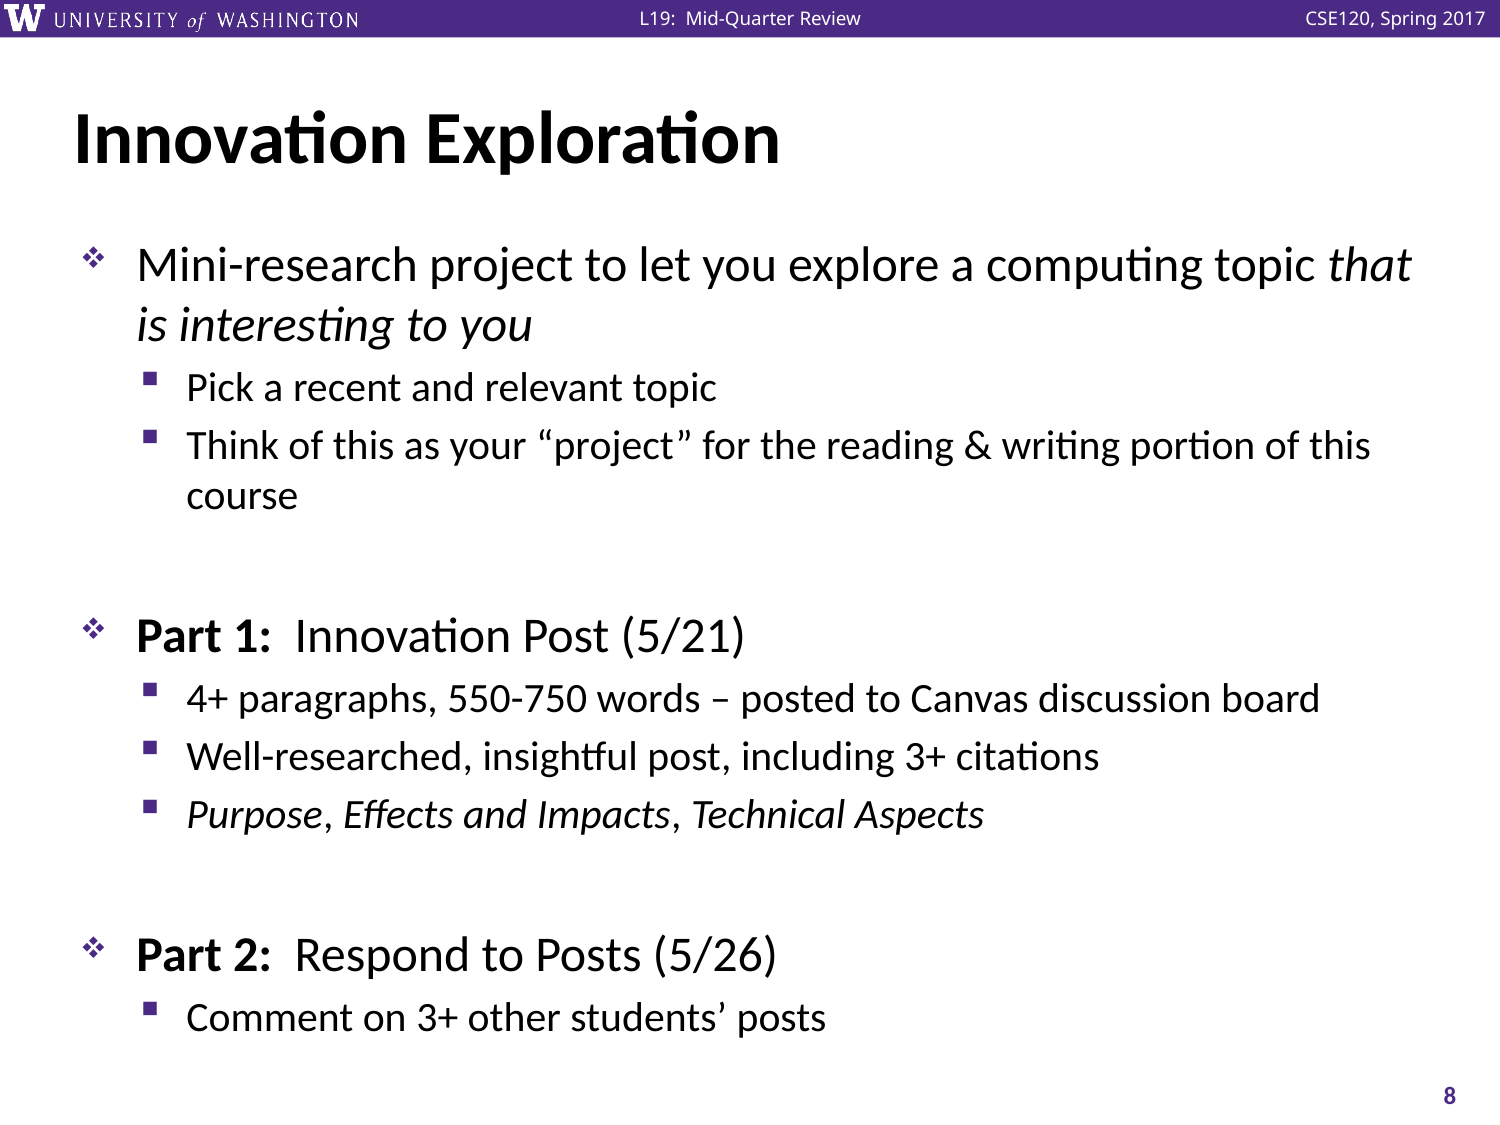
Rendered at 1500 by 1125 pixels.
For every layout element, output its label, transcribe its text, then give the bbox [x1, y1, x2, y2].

picture [4, 4, 358, 32]
slide_number 8 [1400, 1065, 1500, 1125]
title Innovation Exploration [58, 71, 1438, 197]
list Mini-research project to let you explore a computing topic that is interesting to you Pick a recent and relevant topic Think of this as your “project” for the reading & writing portion of this course Part 1: Innovation Post (5/21) 4+ paragraphs, 550-750 words – posted to Canvas discussion board Well-researched, insightful post, including 3+ citations Purpose, Effects and Impacts, Technical Aspects Part 2: Respond to Posts (5/26) Comment on 3+ other students’ posts [64, 223, 1438, 1040]
